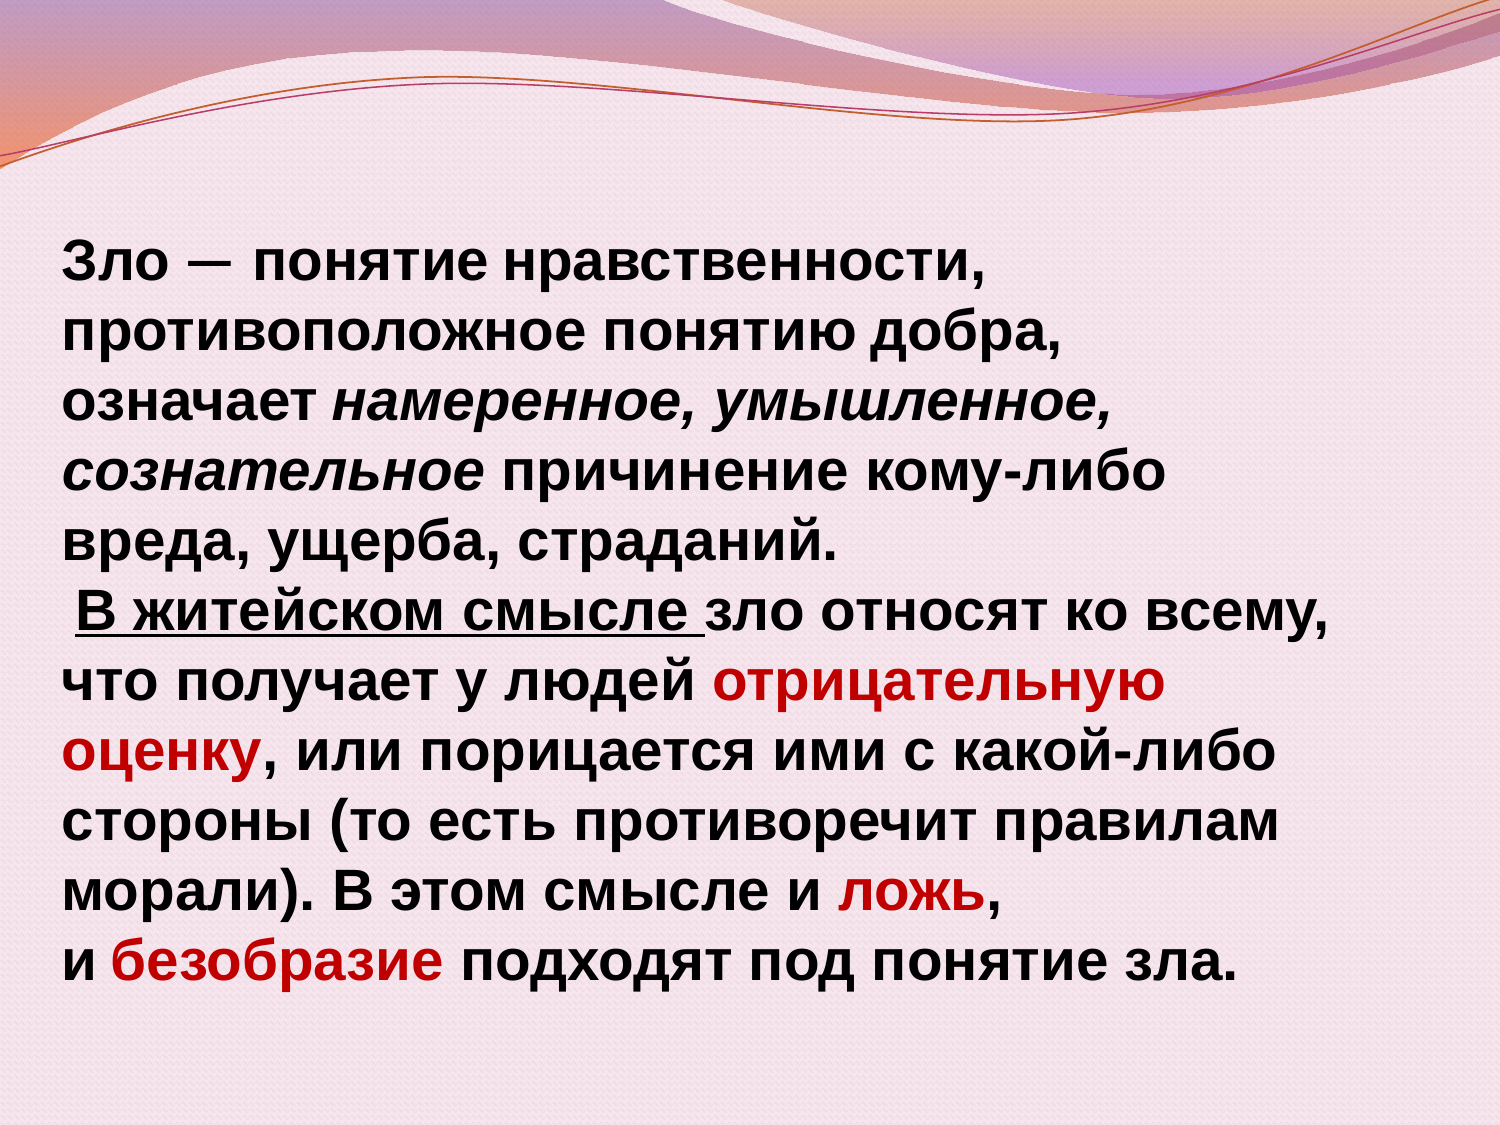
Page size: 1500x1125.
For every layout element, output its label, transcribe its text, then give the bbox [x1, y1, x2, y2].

text_box Зло — понятие нравственности, противоположное понятию добра, означает намеренное, умышленное, сознательное причинение кому-либо вреда, ущерба, страданий. В житейском смысле зло относят ко всему, что получает у людей отрицательную оценку, или порицается ими с какой-либо стороны (то есть противоречит правилам морали). В этом смысле и ложь, и безобразие подходят под понятие зла. [46, 214, 1360, 1000]
